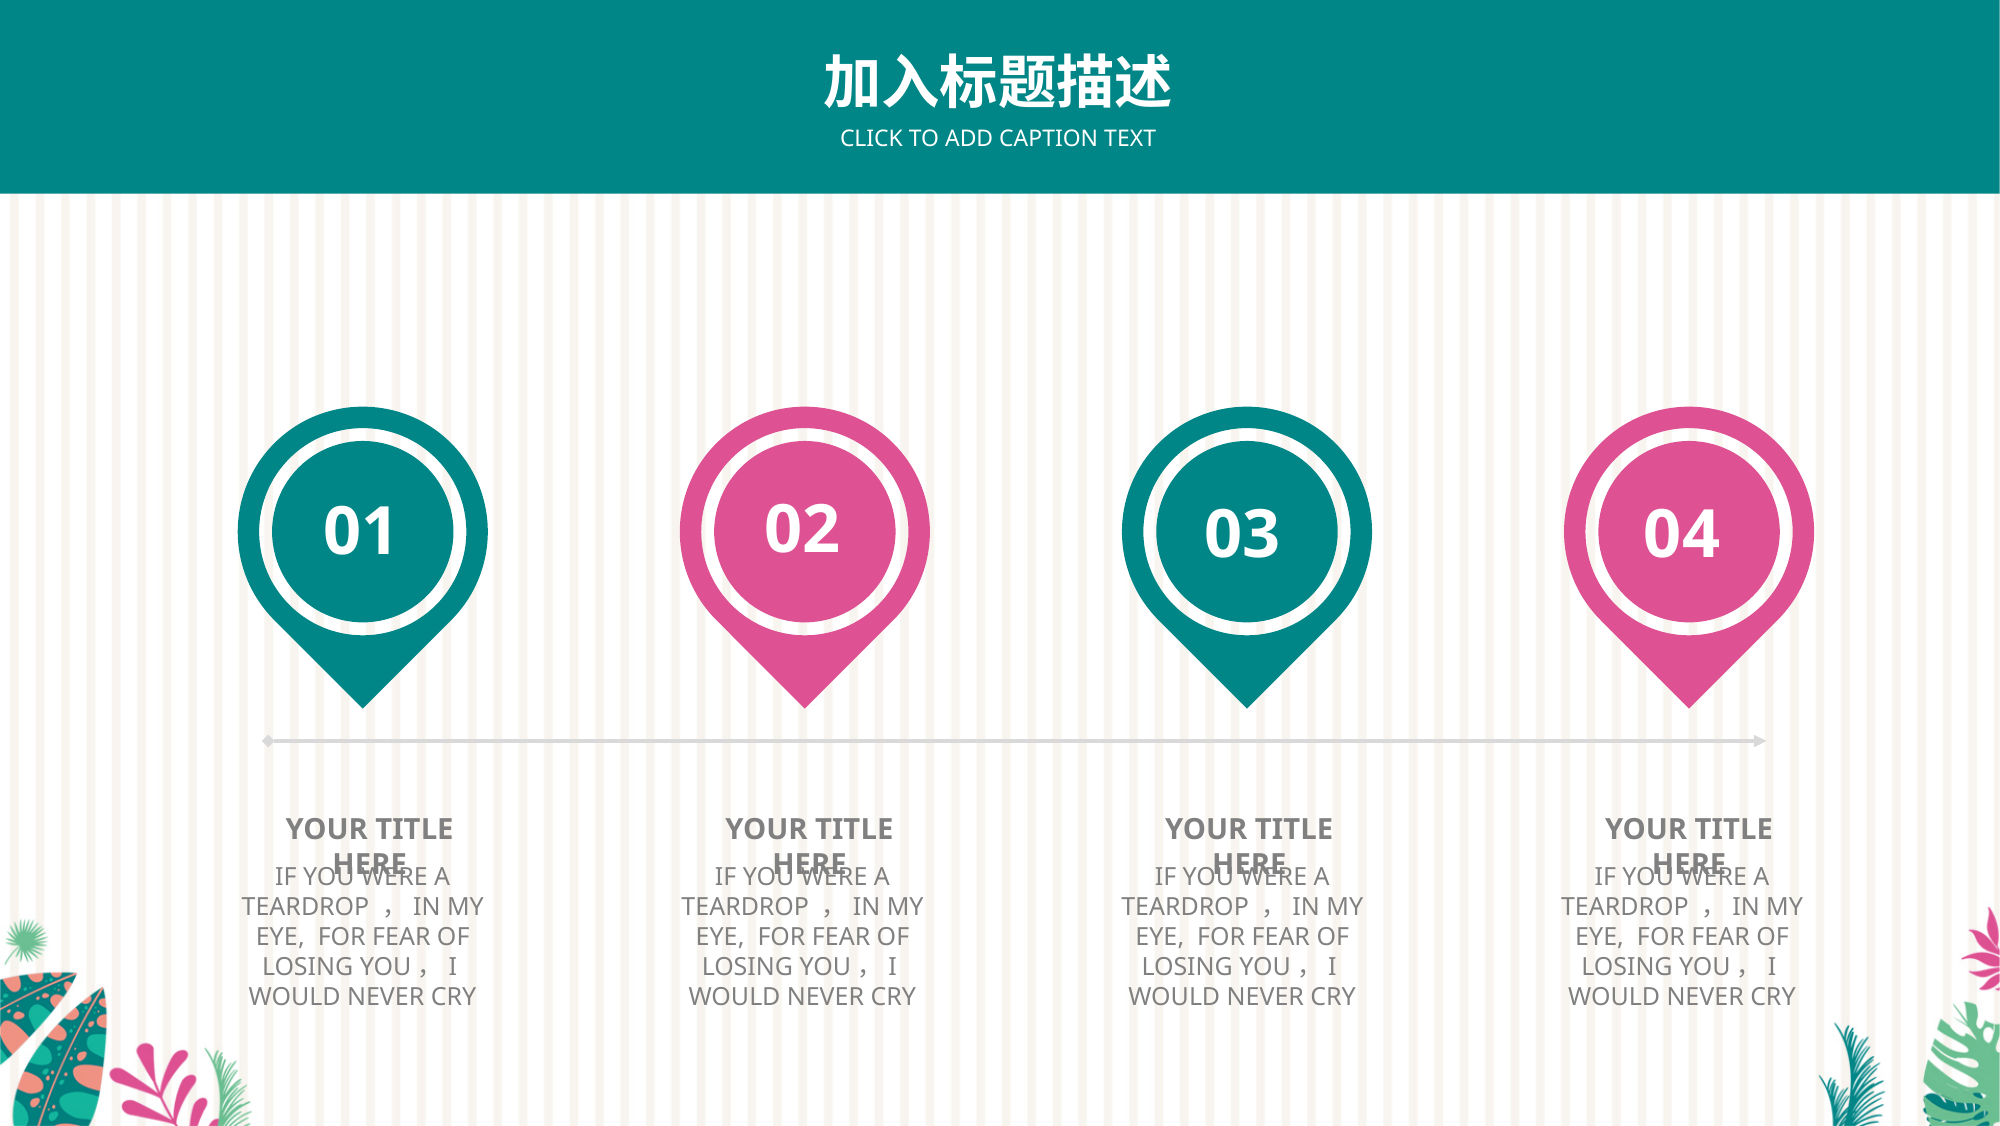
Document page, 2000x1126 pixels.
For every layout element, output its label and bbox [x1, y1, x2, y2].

text_box [641, 802, 964, 960]
text_box [237, 406, 489, 709]
text_box [1521, 802, 1843, 960]
text_box [1121, 406, 1373, 709]
text_box [261, 734, 1767, 748]
picture [0, 194, 2000, 1126]
text_box [1563, 406, 1815, 709]
text_box [1081, 802, 1404, 960]
text_box [202, 802, 524, 960]
text_box [679, 406, 931, 709]
text_box [0, 0, 2000, 194]
